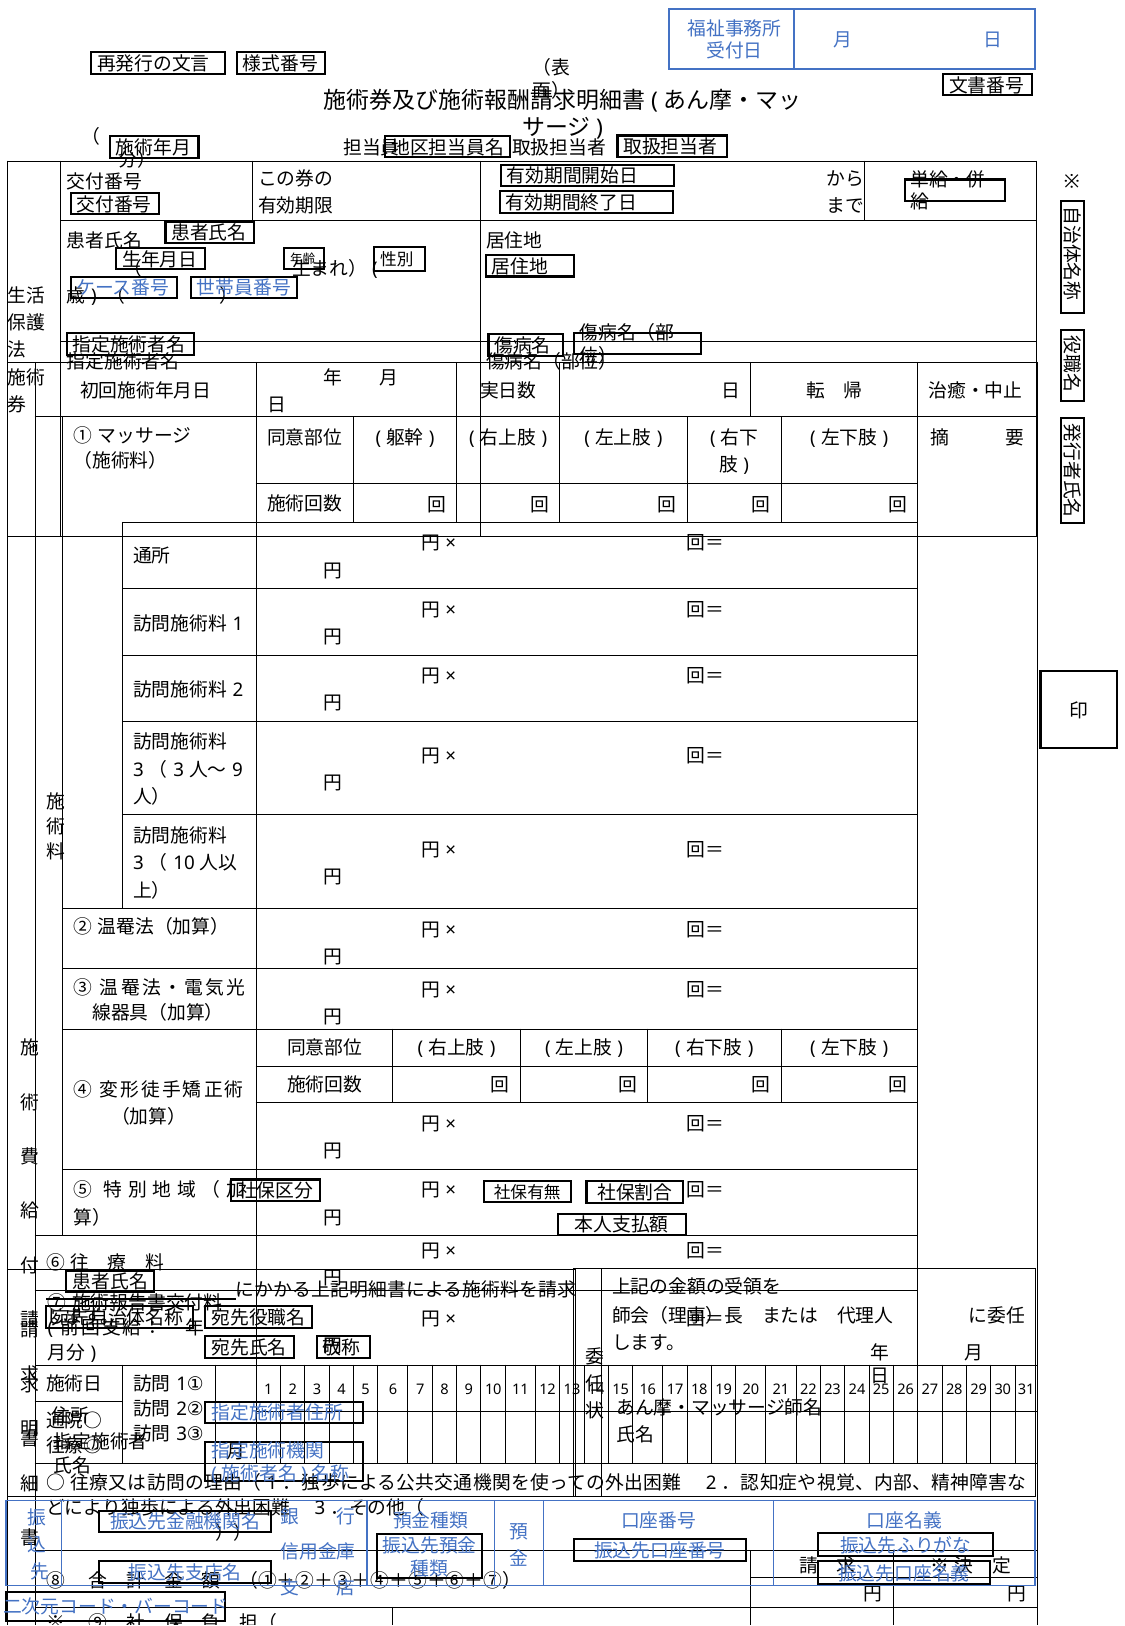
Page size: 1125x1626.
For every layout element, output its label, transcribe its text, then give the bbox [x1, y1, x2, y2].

table_cell 円 [894, 1608, 1037, 1625]
table_cell 居住地 [481, 221, 1036, 341]
text_box 担当員 取扱担当者 [247, 133, 1035, 161]
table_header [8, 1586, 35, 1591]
table_cell 円× 回＝ 円 [257, 656, 917, 721]
table_cell 施術回数 [257, 1067, 392, 1102]
text_box 指定施術者住所 [204, 1401, 364, 1424]
text_box 傷病名 [487, 333, 564, 357]
text_box 有効期間開始日 [500, 164, 675, 187]
text_box 発行者氏名 [1060, 417, 1085, 524]
text_box 振込先預金種類 [376, 1533, 483, 1579]
text_box ※ [1060, 167, 1085, 192]
table_cell ③温罨法・電気光線器具（加算） [63, 969, 256, 1029]
text_box 取扱担当者 [616, 134, 728, 158]
table_cell 訪問施術料2 [123, 656, 256, 721]
table_cell 円× 回＝ 円 [257, 589, 917, 655]
text_box 交付番号 [70, 192, 160, 215]
text_box ケース番号 [70, 276, 178, 299]
text_box 氏名 [609, 1423, 848, 1446]
table_header この券の 有効期限 [253, 162, 480, 220]
text_box 単給・併給 [904, 178, 1006, 202]
text_box 振込先支店名 [98, 1560, 272, 1584]
table_cell 円× 回＝ 円 [257, 1170, 917, 1235]
table_cell 患者氏名 （ 生まれ）( 歳) （ ） [61, 221, 480, 341]
text_box 宛先氏名 [204, 1335, 295, 1359]
text_box 住所 [45, 1403, 106, 1426]
table_cell 指定施術者名 [61, 342, 480, 536]
table_header 口座名義 [774, 1501, 1034, 1585]
table_header 銀 行 信用金庫 支 店 [62, 1501, 366, 1585]
text_box 敬称 [316, 1335, 371, 1359]
table_cell [63, 537, 122, 908]
table_header 生活保護法 施術券 [8, 162, 60, 536]
text_box 地区担当員名 [384, 135, 511, 158]
text_box 指定施術者名 [66, 332, 195, 356]
table_cell (右下肢) [648, 1030, 781, 1066]
table_header [865, 162, 1036, 220]
table_header 施 術 費 給 付 請 求 明 細 書 [8, 537, 35, 1269]
text_box 年齢 [283, 247, 325, 270]
text_box 宛先役職名 [204, 1305, 313, 1329]
table_cell 円× 回＝ 円 [257, 1103, 917, 1169]
text_box 本人支払額 [557, 1213, 687, 1236]
table_cell ②温罨法（加算） [63, 909, 256, 968]
table_cell 通所 [123, 537, 256, 588]
table_cell 円 [751, 1608, 893, 1625]
table_header 預金 [495, 1501, 543, 1585]
table_header 交付番号 [61, 162, 252, 220]
text_box 文書番号 [942, 73, 1033, 96]
table_cell 同意部位 [257, 1030, 392, 1066]
table_cell 円× 回＝ 円 [257, 815, 917, 908]
text_box 患者氏名 [164, 220, 255, 244]
table_cell 円 [894, 1578, 1037, 1607]
text_box 指定施術機関 (施術者名)名称 [204, 1441, 364, 1482]
table_cell (左上肢) [521, 1030, 647, 1066]
table_cell 回 [521, 1067, 647, 1102]
table_cell 摘 要 [918, 537, 1037, 1365]
table_header 委任状 [574, 1269, 601, 1496]
text_box 振込先口座名義 [817, 1560, 991, 1585]
table_cell 円× 回＝ 円 [257, 1236, 917, 1269]
table_cell ⑧ 合 計 金 額 （①＋②＋③＋④＋⑤＋⑥＋⑦） [36, 1586, 750, 1607]
text_box 氏名 [47, 1453, 108, 1477]
table_header 振込先 [7, 1501, 61, 1585]
table_cell 円× 回＝ 円 [257, 722, 917, 814]
table_cell ⑤特別地域（加算） [63, 1170, 256, 1235]
table_cell (右上肢) [393, 1030, 520, 1066]
table_cell 回 [393, 1067, 520, 1102]
table_cell 円 [751, 1586, 893, 1607]
text_box 社保割合 [585, 1180, 684, 1204]
text_box 再発行の文言 [90, 51, 226, 75]
table_header 口座番号 [544, 1501, 773, 1585]
text_box 役職名 [1060, 329, 1085, 402]
table_cell 訪問施術料1 [123, 589, 256, 655]
table_cell 施術料 [36, 537, 62, 1235]
table_header にかかる上記明細書による施術料を請求します。 [36, 1270, 573, 1496]
text_box 振込先金融機関名 [98, 1510, 272, 1533]
table_cell 割 [393, 1608, 750, 1625]
table_header 請 求 書 [8, 1270, 35, 1496]
table_cell ※ ⑨ 社 保 負 担（ ） [36, 1608, 392, 1625]
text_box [668, 9, 1036, 70]
text_box 社保区分 [230, 1178, 321, 1202]
text_box 傷病名（部位） [573, 332, 702, 355]
text_box 社保有無 [483, 1180, 572, 1203]
table_cell ④変形徒手矯正術 （加算） [63, 1030, 256, 1169]
text_box （ 分） [66, 117, 247, 177]
text_box 世帯員番号 [190, 276, 298, 299]
table_cell 円× 回＝ 円 [257, 537, 917, 588]
text_box 指定施術者 [47, 1432, 157, 1451]
table_cell (左下肢) [782, 1030, 917, 1066]
text_box あん摩・マッサージ師名 [609, 1395, 848, 1418]
table_cell ○往療又は訪問の理由（1．独歩による公共交通機関を使っての外出困難 2．認知症や視覚、内部、精神障害などにより独歩による外出困難 3．その他（ ）） [36, 1464, 1037, 1550]
table_cell 円× 回＝ 円 [257, 969, 917, 1029]
text_box 年 月 日 [789, 1352, 1023, 1375]
text_box 様式番号 [236, 51, 326, 75]
text_box （表面） [517, 48, 607, 109]
table_header 上記の金額の受領を 師会（理事）長 または 代理人 に委任します。 [602, 1269, 1035, 1496]
table_cell ⑥往 療 料 [36, 1236, 256, 1269]
text_box 生年月日 [115, 247, 206, 270]
text_box 二次元コード・バーコード [5, 1591, 226, 1622]
text_box 性別 [373, 246, 426, 272]
table_cell 訪問施術料3（10人以上） [123, 815, 256, 908]
text_box 施術券及び施術報酬請求明細書(あん摩・マッサージ) [289, 77, 836, 148]
text_box 自治体名称 [1060, 200, 1085, 314]
table_cell 回 [782, 1067, 917, 1102]
table_header 預金種類 [368, 1501, 494, 1585]
text_box 宛先自治体名称 [45, 1305, 194, 1329]
text_box 振込先ふりがな [817, 1532, 994, 1557]
text_box 有効期間終了日 [499, 190, 674, 214]
table_cell 訪問施術料3（3人～9人） [123, 722, 256, 814]
table_cell 回 [648, 1067, 781, 1102]
table_header から まで [481, 162, 864, 220]
text_box 居住地 [485, 254, 575, 278]
text_box 振込先口座番号 [573, 1538, 747, 1562]
table_cell 傷病名（部位） [481, 342, 1036, 536]
text_box 印 [1039, 670, 1118, 749]
table_cell 円× 回＝ 円 [257, 909, 917, 968]
text_box 施術年月 [109, 135, 200, 159]
